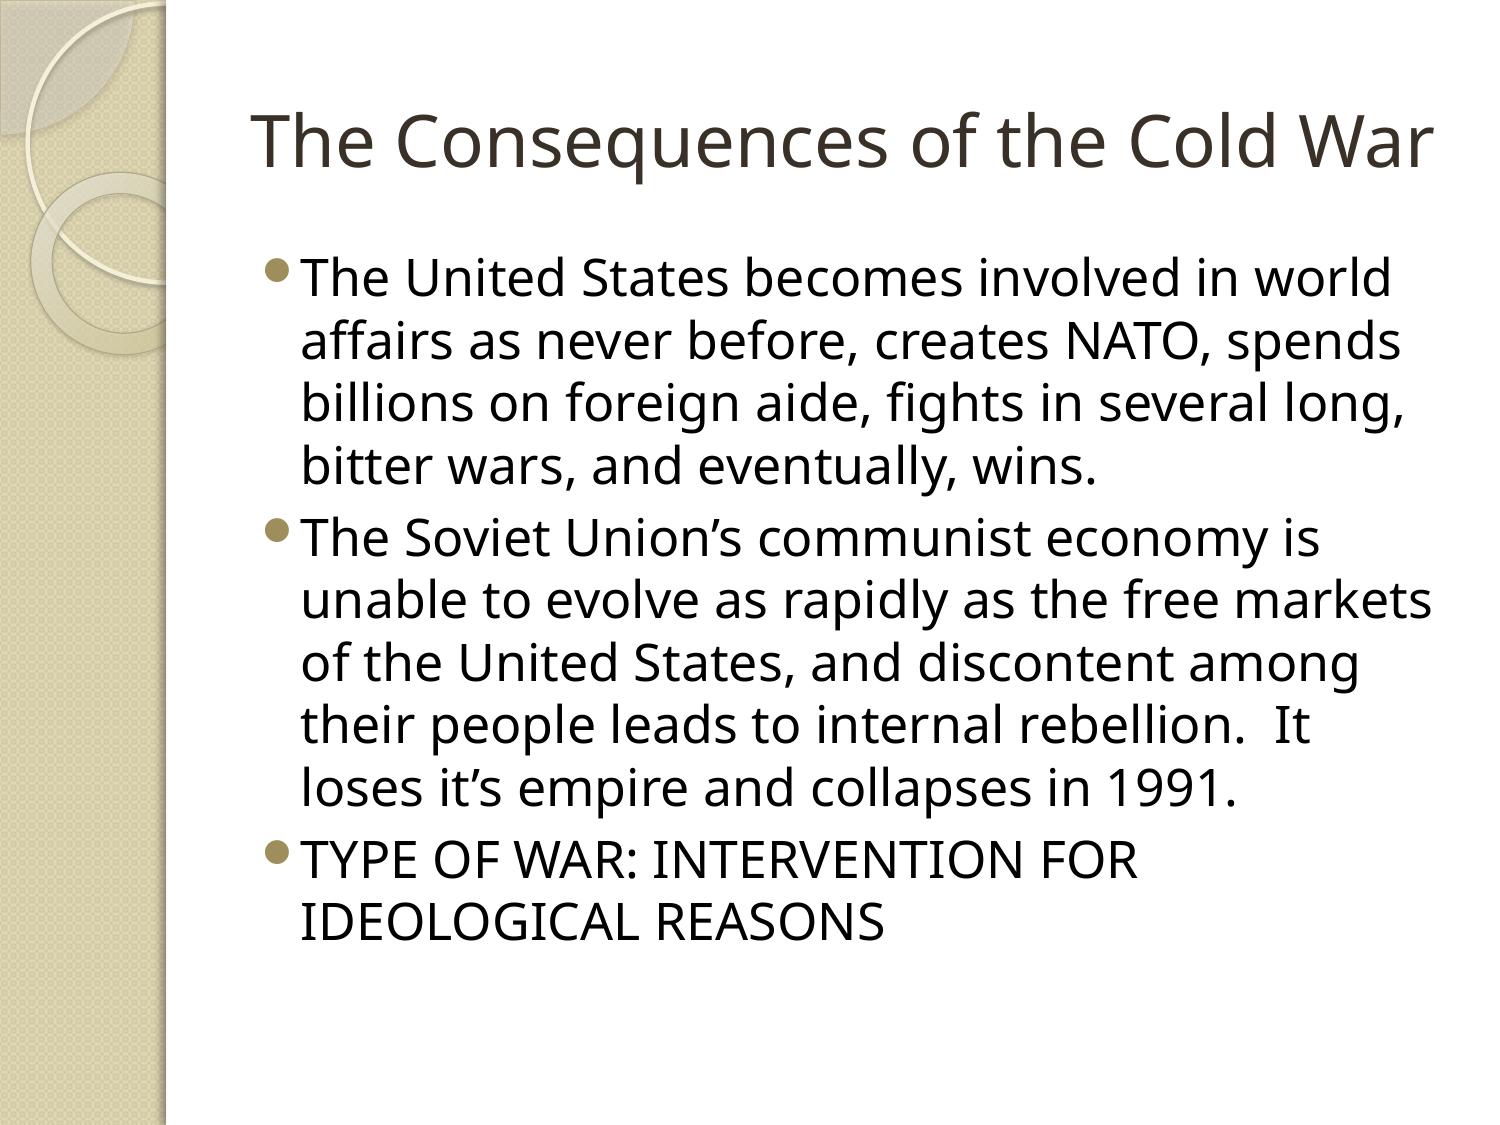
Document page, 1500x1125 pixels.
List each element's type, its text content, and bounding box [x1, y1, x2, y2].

list The United States becomes involved in world affairs as never before, creates NATO, spends billions on foreign aide, fights in several long, bitter wars, and eventually, wins. The Soviet Union’s communist economy is unable to evolve as rapidly as the free markets of the United States, and discontent among their people leads to internal rebellion. It loses it’s empire and collapses in 1991. TYPE OF WAR: INTERVENTION FOR IDEOLOGICAL REASONS [235, 237, 1466, 1025]
title The Consequences of the Cold War [235, 45, 1466, 233]
